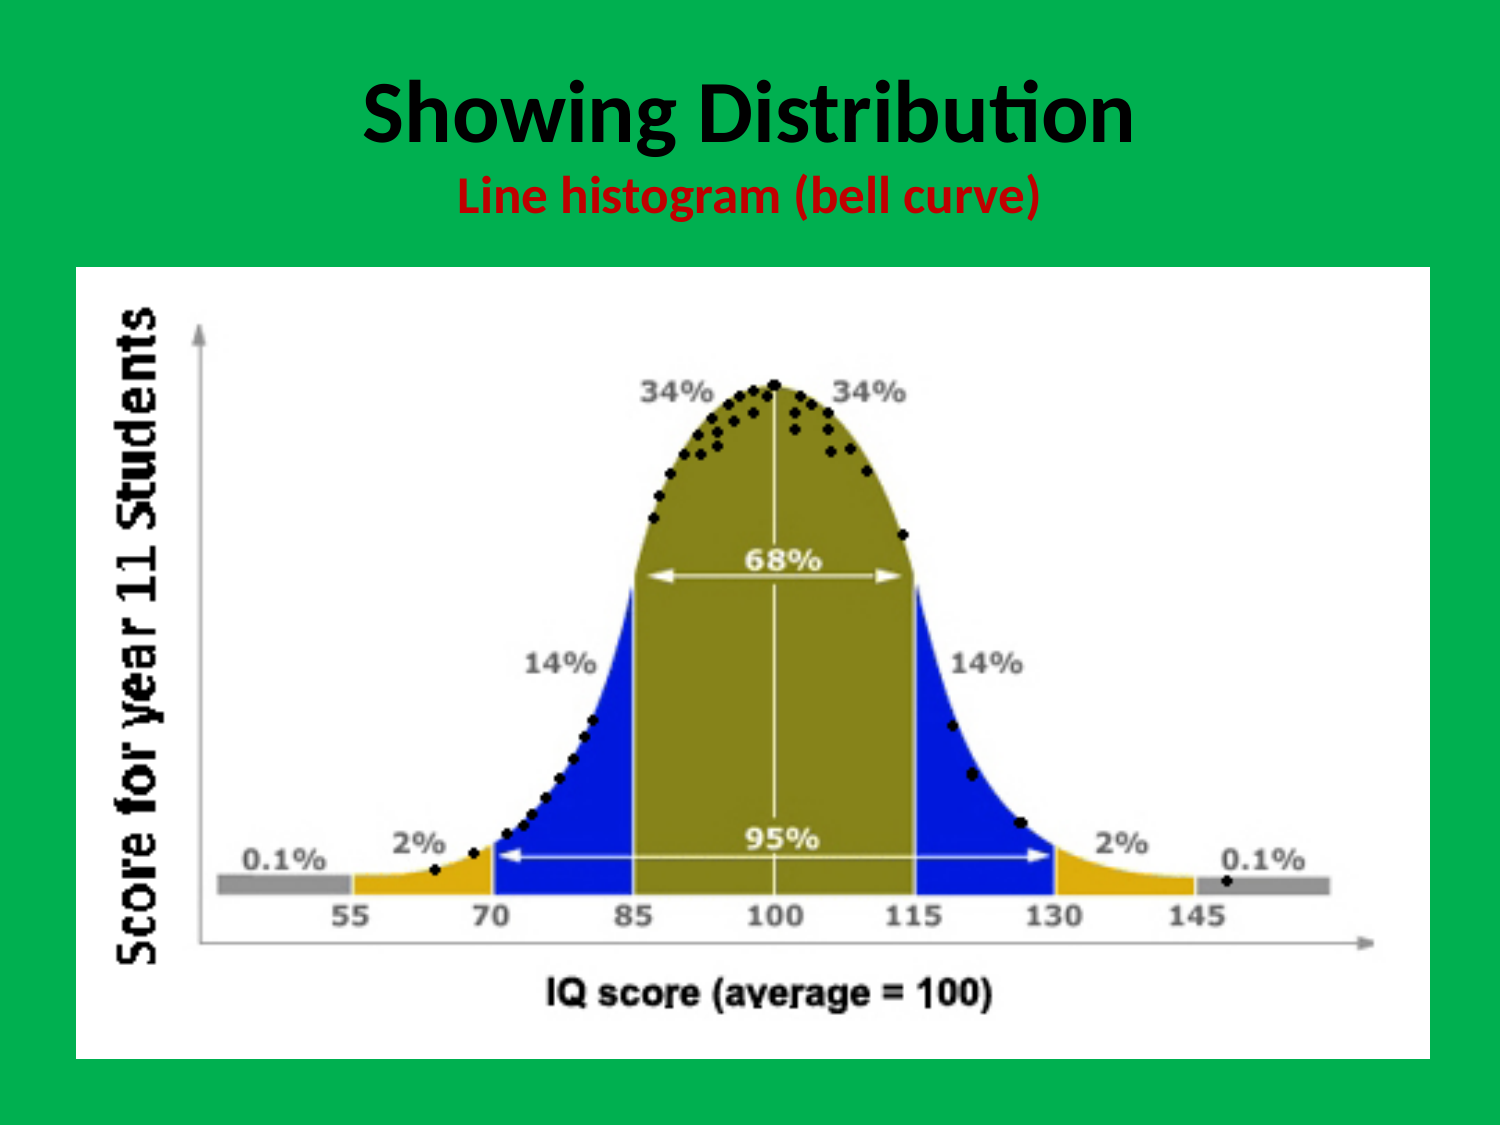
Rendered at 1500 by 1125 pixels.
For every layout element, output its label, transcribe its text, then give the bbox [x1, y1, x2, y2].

picture [76, 266, 1431, 1059]
title Showing Distribution Line histogram (bell curve) [0, 45, 1500, 233]
